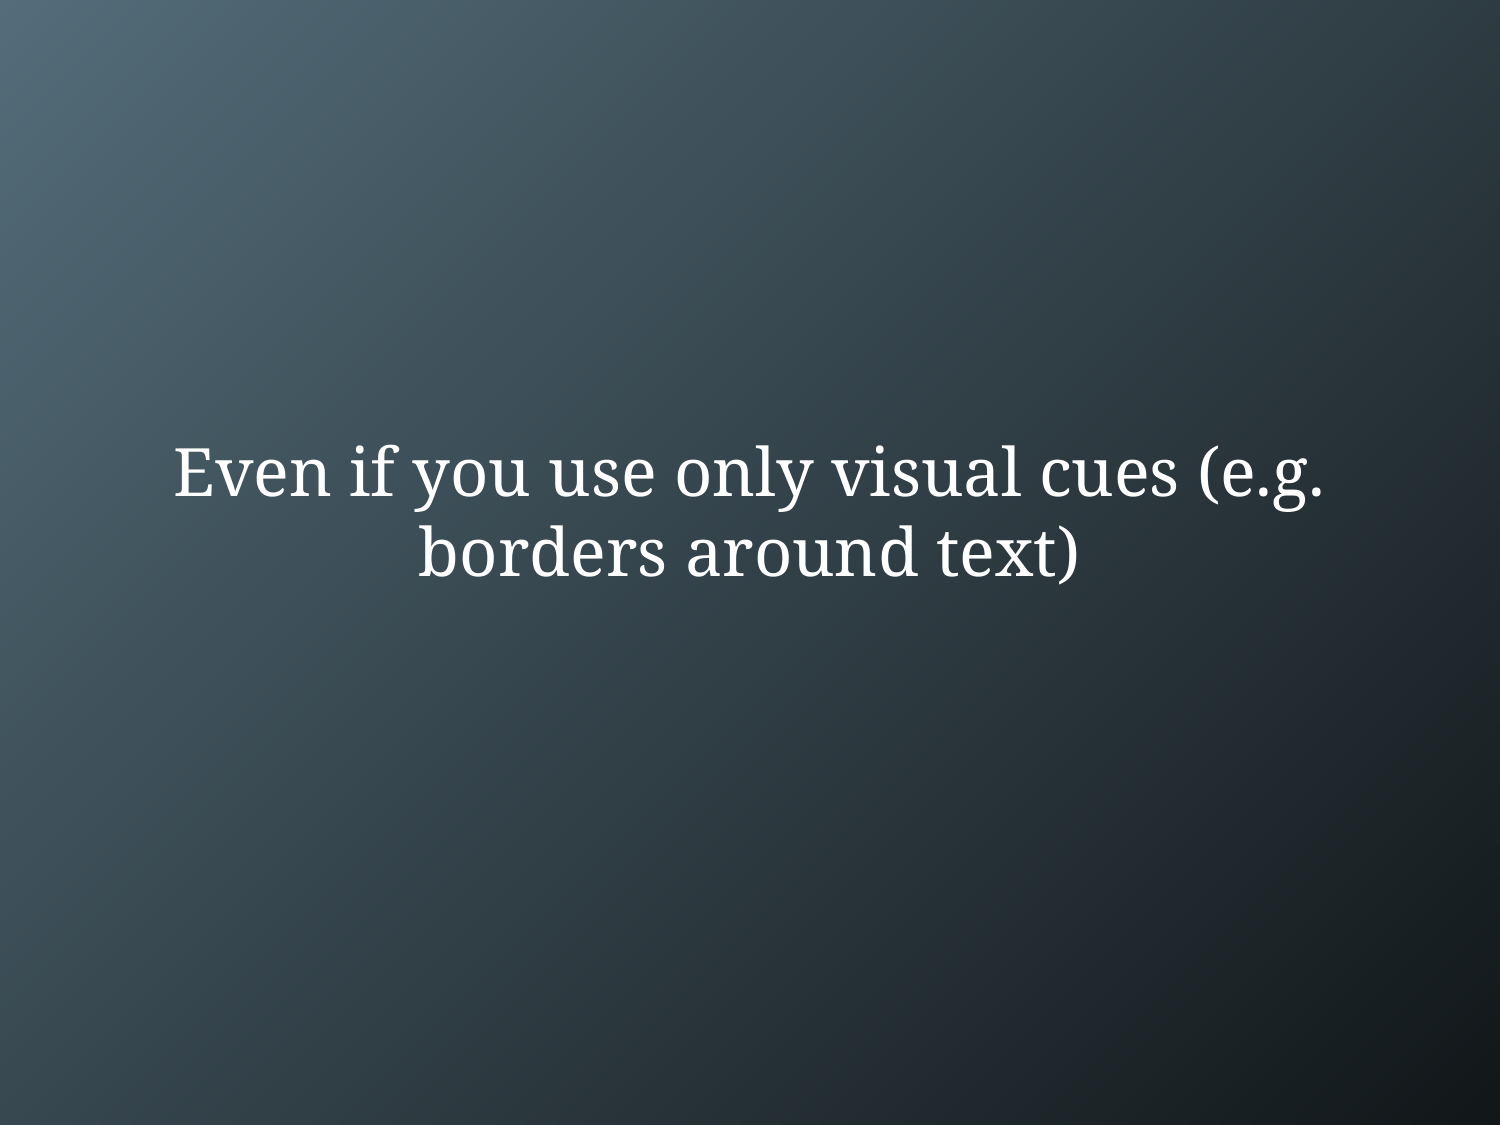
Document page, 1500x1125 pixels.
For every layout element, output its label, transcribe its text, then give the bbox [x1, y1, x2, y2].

title Even if you use only visual cues (e.g. borders around text) [112, 326, 1388, 693]
